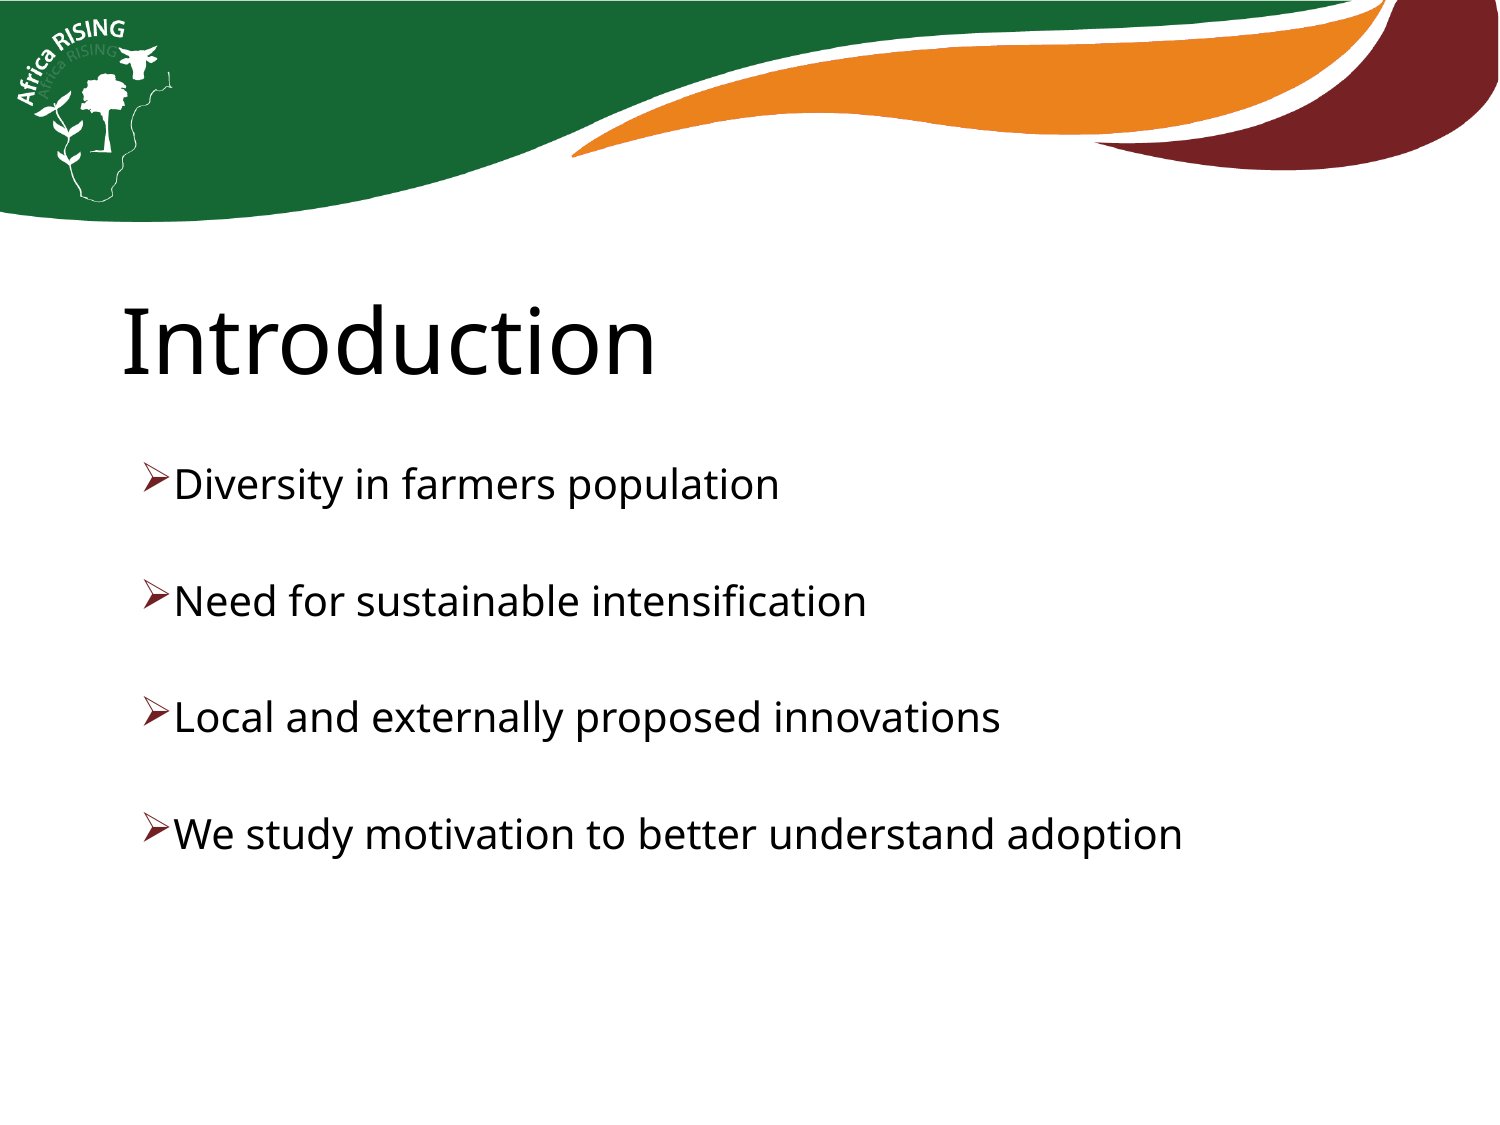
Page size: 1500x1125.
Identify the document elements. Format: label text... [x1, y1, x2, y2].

picture [0, 0, 1499, 222]
text_box Diversity in farmers population Need for sustainable intensification Local and externally proposed innovations We study motivation to better understand adoption [106, 449, 1382, 1050]
list Introduction [87, 275, 1363, 413]
